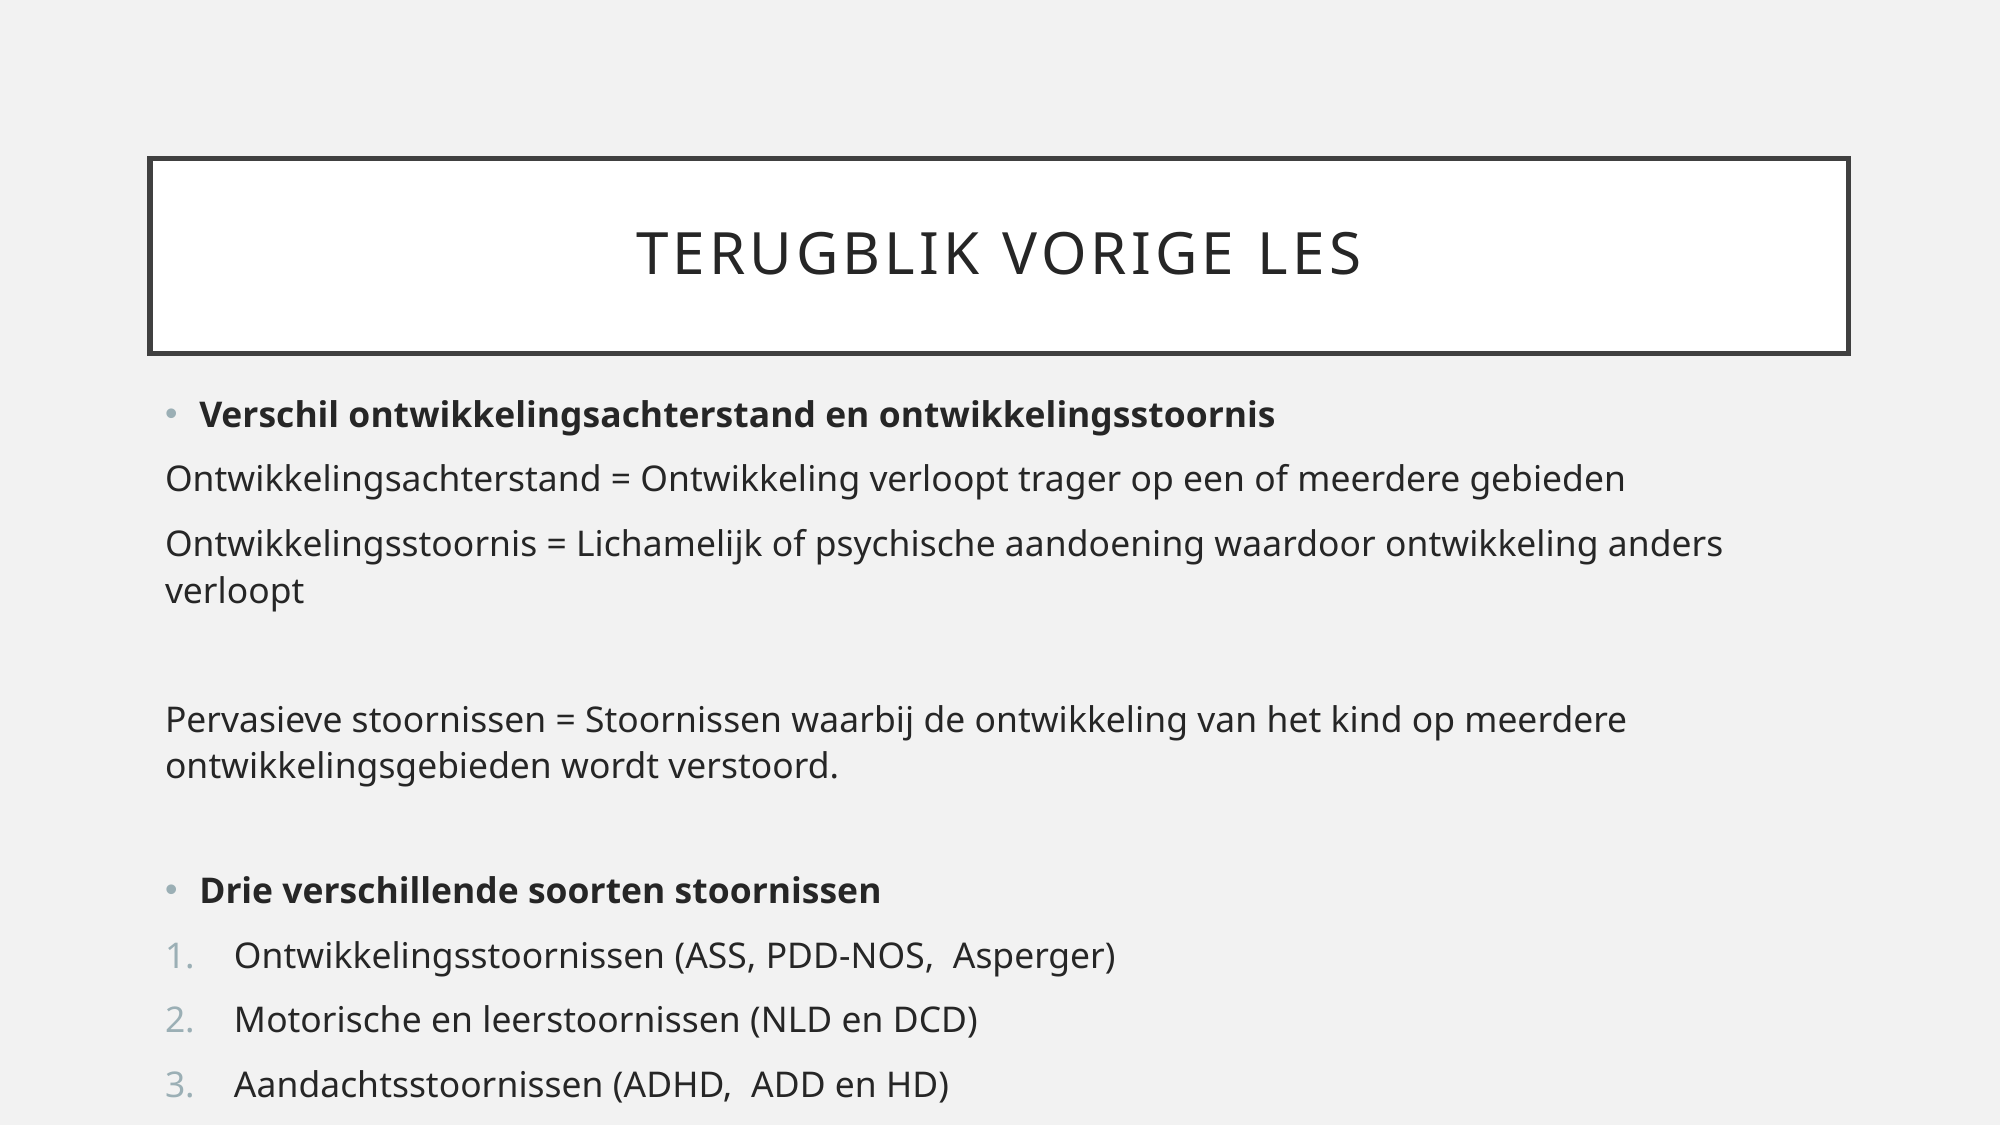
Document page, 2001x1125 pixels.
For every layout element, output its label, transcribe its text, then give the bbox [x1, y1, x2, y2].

title Terugblik vorige les [147, 156, 1851, 356]
list Verschil ontwikkelingsachterstand en ontwikkelingsstoornis Ontwikkelingsachterstand = Ontwikkeling verloopt trager op een of meerdere gebieden Ontwikkelingsstoornis = Lichamelijk of psychische aandoening waardoor ontwikkeling anders verloopt Pervasieve stoornissen = Stoornissen waarbij de ontwikkeling van het kind op meerdere ontwikkelingsgebieden wordt verstoord. Drie verschillende soorten stoornissen Ontwikkelingsstoornissen (ASS, PDD-NOS, Asperger) Motorische en leerstoornissen (NLD en DCD) Aandachtsstoornissen (ADHD, ADD en HD) [150, 380, 1849, 1115]
